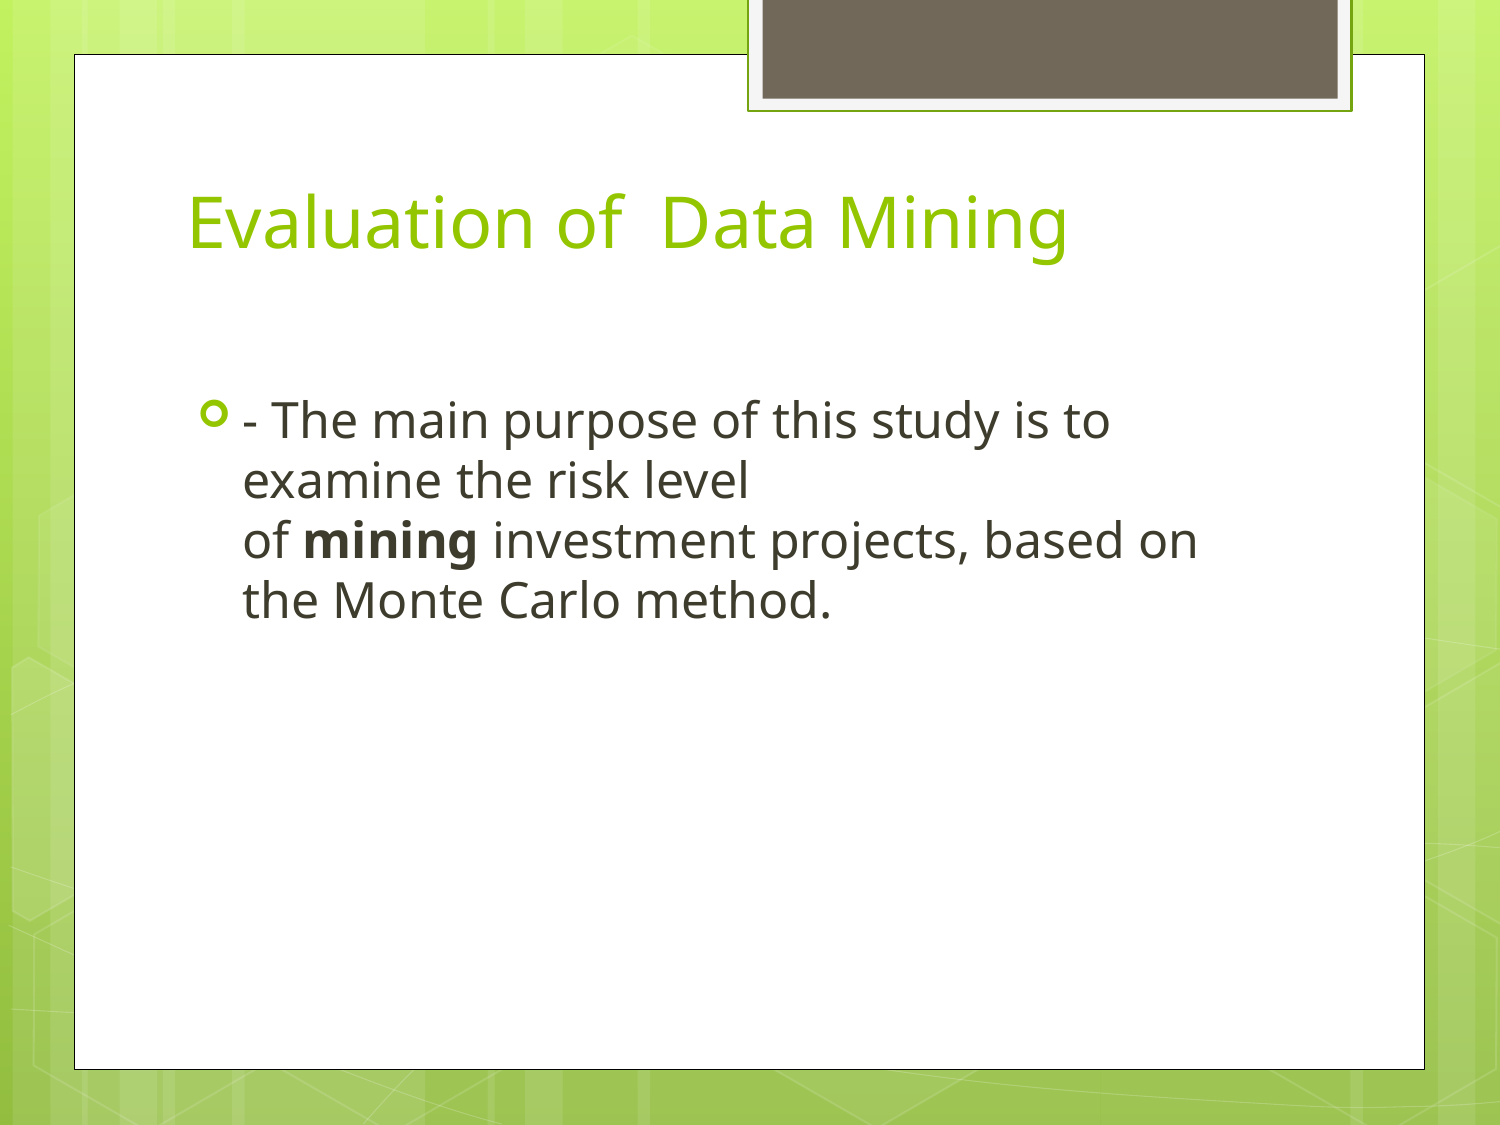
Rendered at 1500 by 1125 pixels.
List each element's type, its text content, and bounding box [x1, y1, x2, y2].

title Evaluation of Data Mining [171, 168, 1324, 357]
list - The main purpose of this study is to examine the risk level of mining investment projects, based on the Monte Carlo method. [171, 381, 1283, 957]
